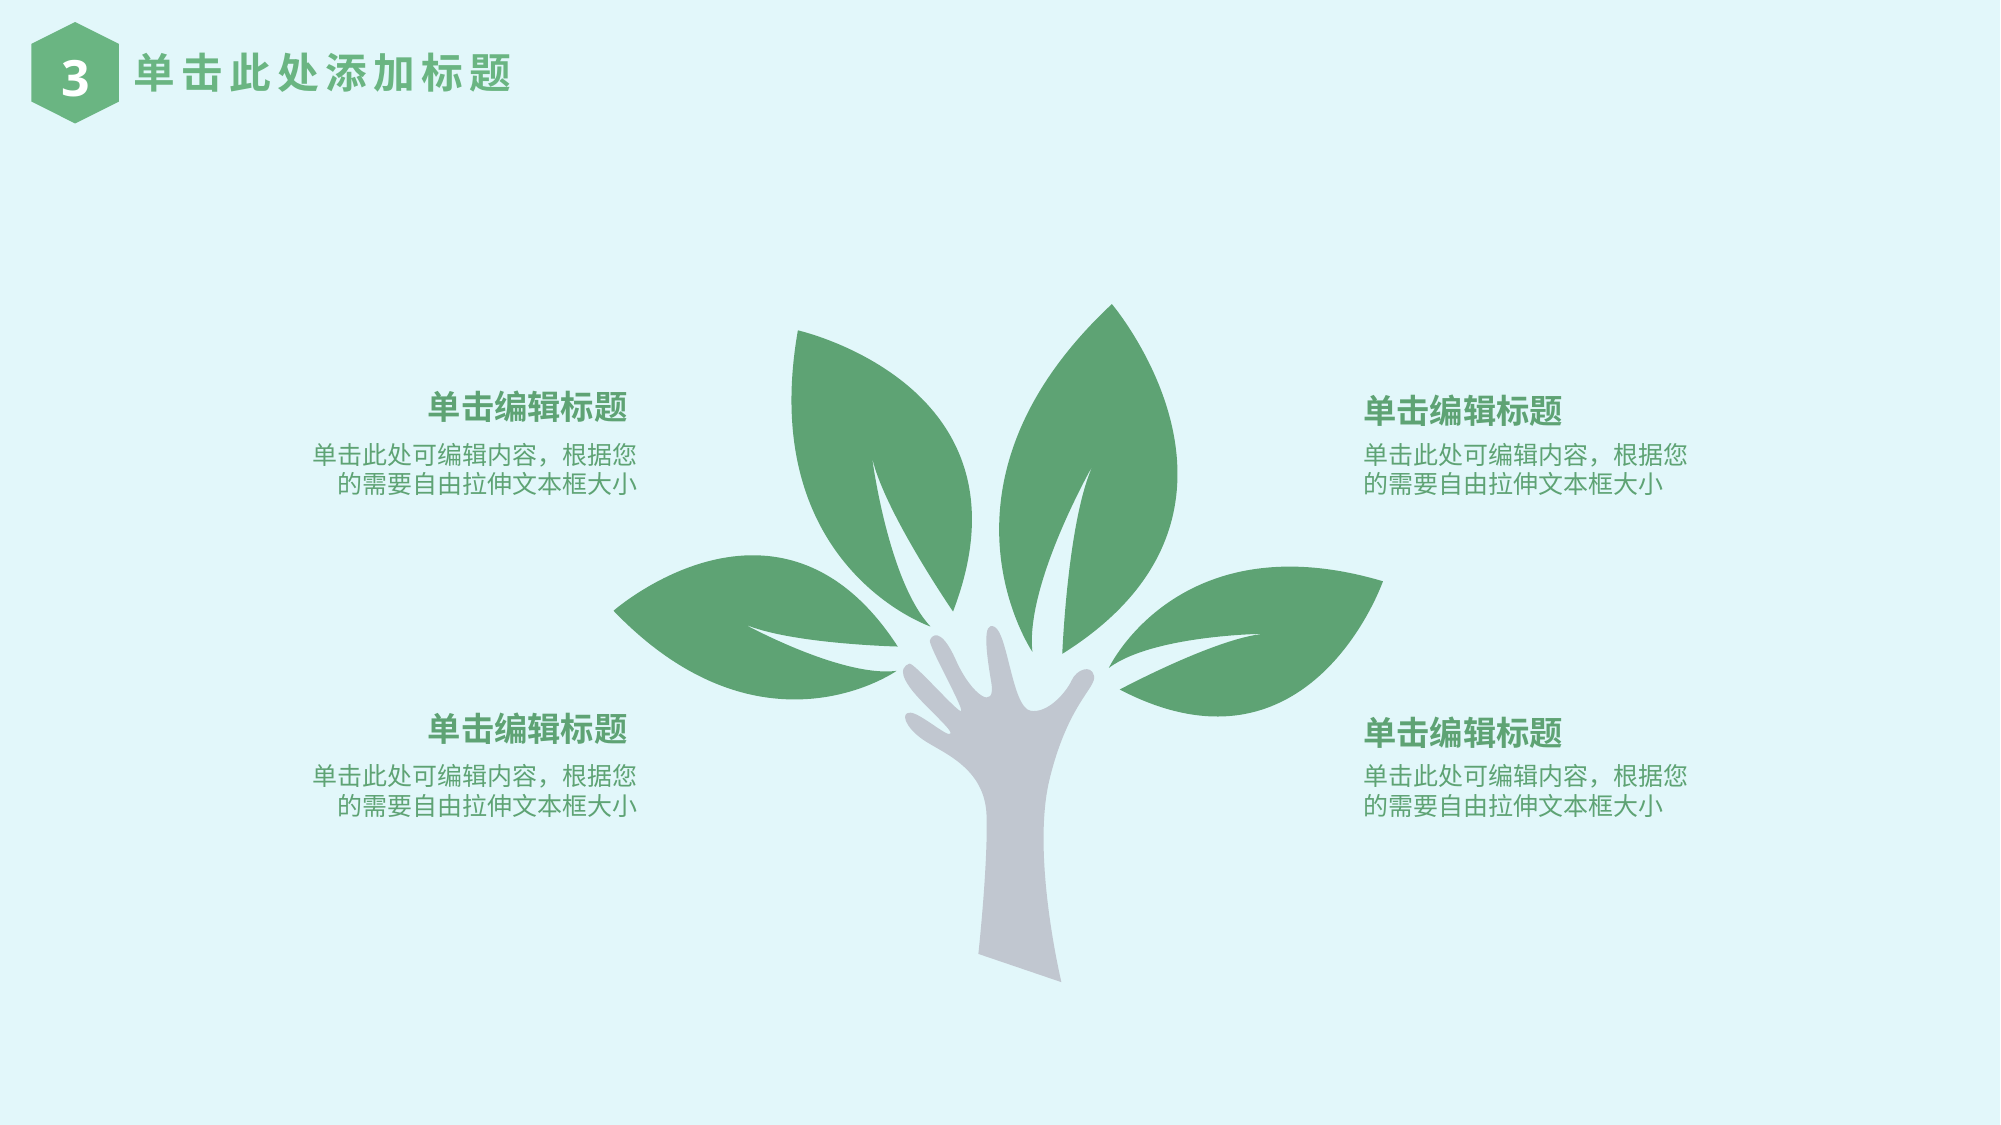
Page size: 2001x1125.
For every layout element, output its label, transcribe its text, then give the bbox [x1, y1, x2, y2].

text_box [791, 330, 972, 627]
text_box 单击编辑标题 [1363, 390, 1748, 431]
text_box [613, 555, 898, 700]
text_box [1108, 566, 1383, 717]
text_box 单击此处可编辑内容，根据您的需要自由拉伸文本框大小 [304, 439, 638, 500]
text_box 单击此处可编辑内容，根据您的需要自由拉伸文本框大小 [304, 760, 638, 821]
text_box [999, 304, 1178, 654]
text_box 单击编辑标题 [427, 386, 638, 427]
text_box [53, 114, 97, 125]
text_box 单击编辑标题 [1363, 711, 1748, 752]
text_box [30, 20, 118, 111]
text_box 单击此处可编辑内容，根据您的需要自由拉伸文本框大小 [1363, 439, 1697, 500]
text_box 单击此处添加标题 [118, 39, 570, 105]
text_box 3 [46, 39, 104, 114]
text_box 单击编辑标题 [427, 708, 638, 748]
text_box 单击此处可编辑内容，根据您的需要自由拉伸文本框大小 [1363, 760, 1697, 821]
text_box [902, 626, 1095, 983]
